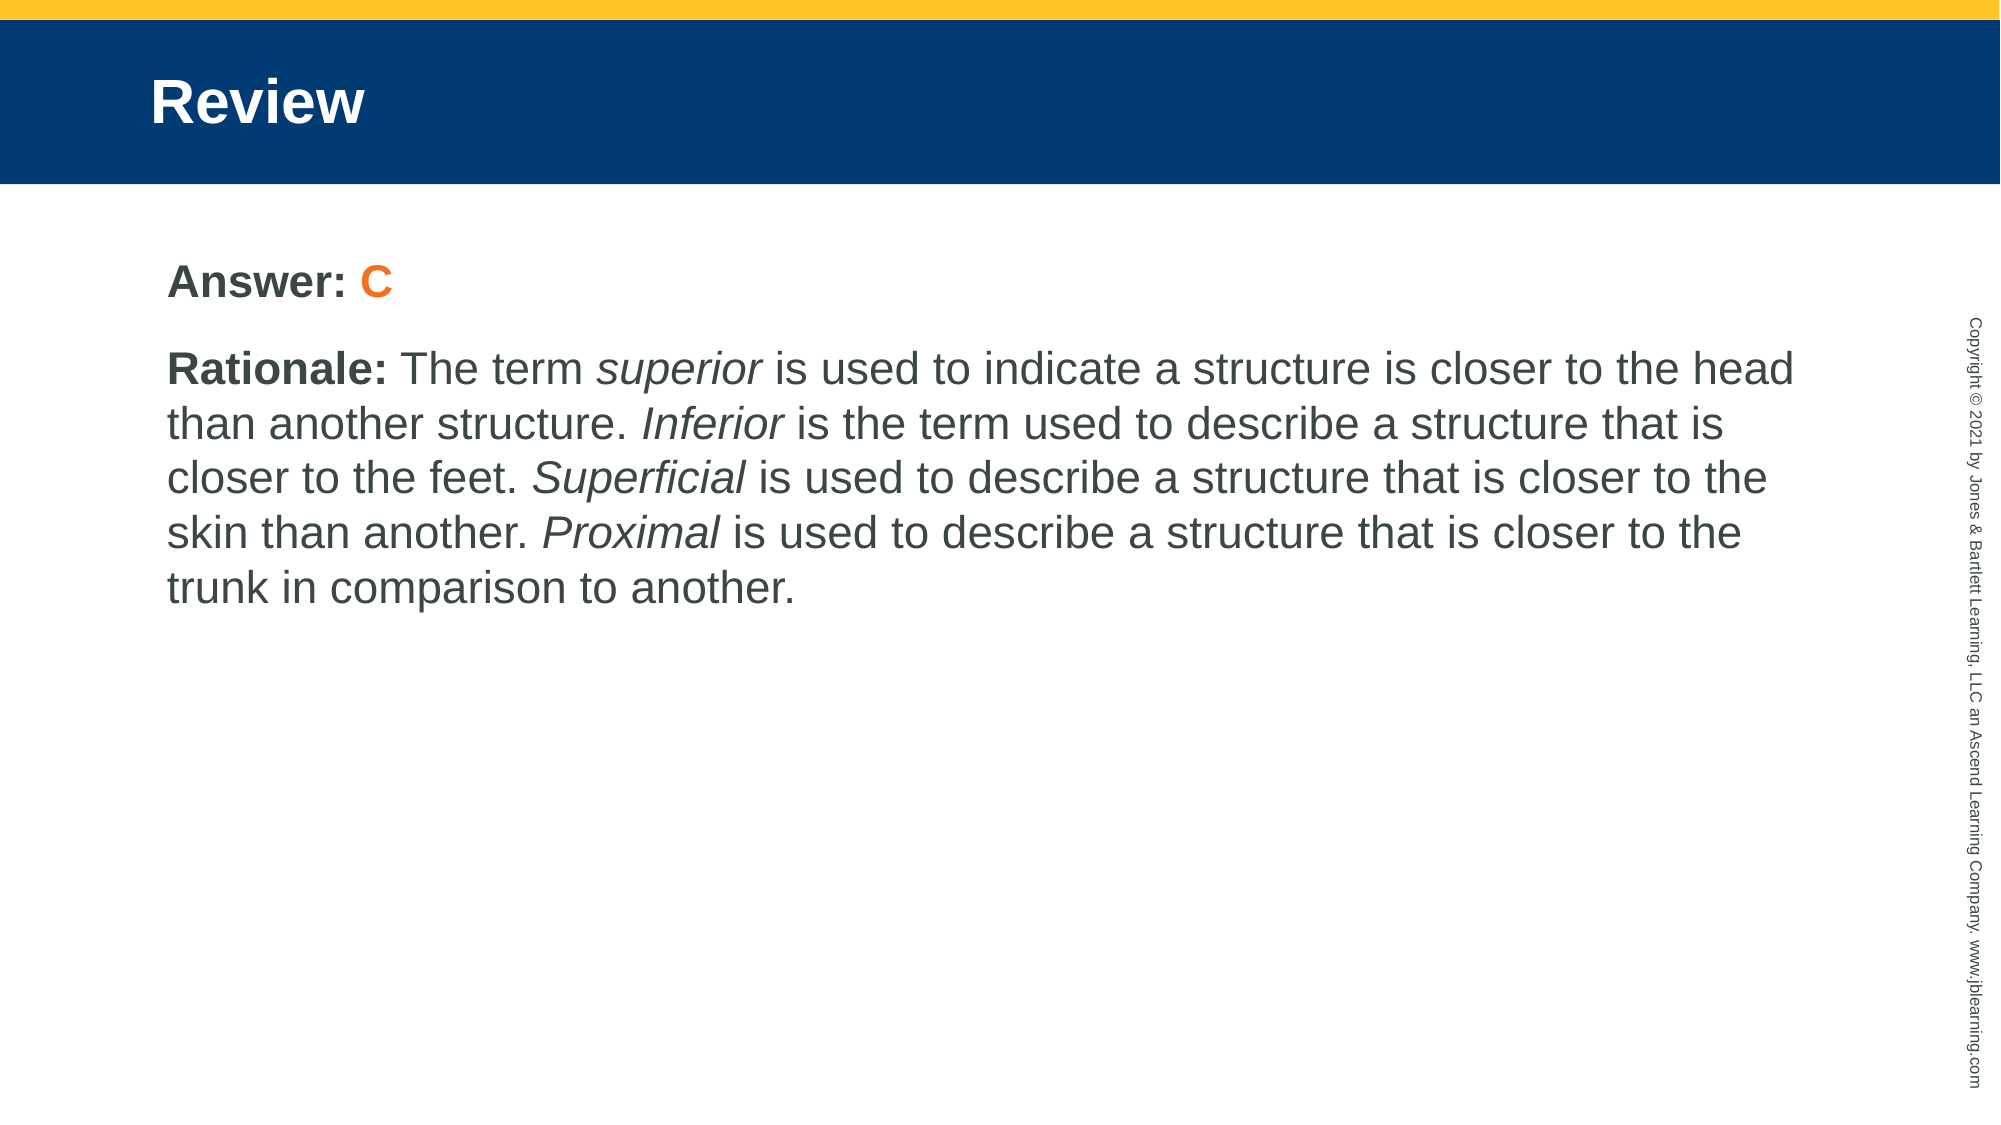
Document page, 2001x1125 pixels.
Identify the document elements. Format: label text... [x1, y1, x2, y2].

title Review [0, 19, 2000, 185]
list Answer: C Rationale: The term superior is used to indicate a structure is closer to the head than another structure. Inferior is the term used to describe a structure that is closer to the feet. Superficial is used to describe a structure that is closer to the skin than another. Proximal is used to describe a structure that is closer to the trunk in comparison to another. [151, 244, 1840, 1016]
